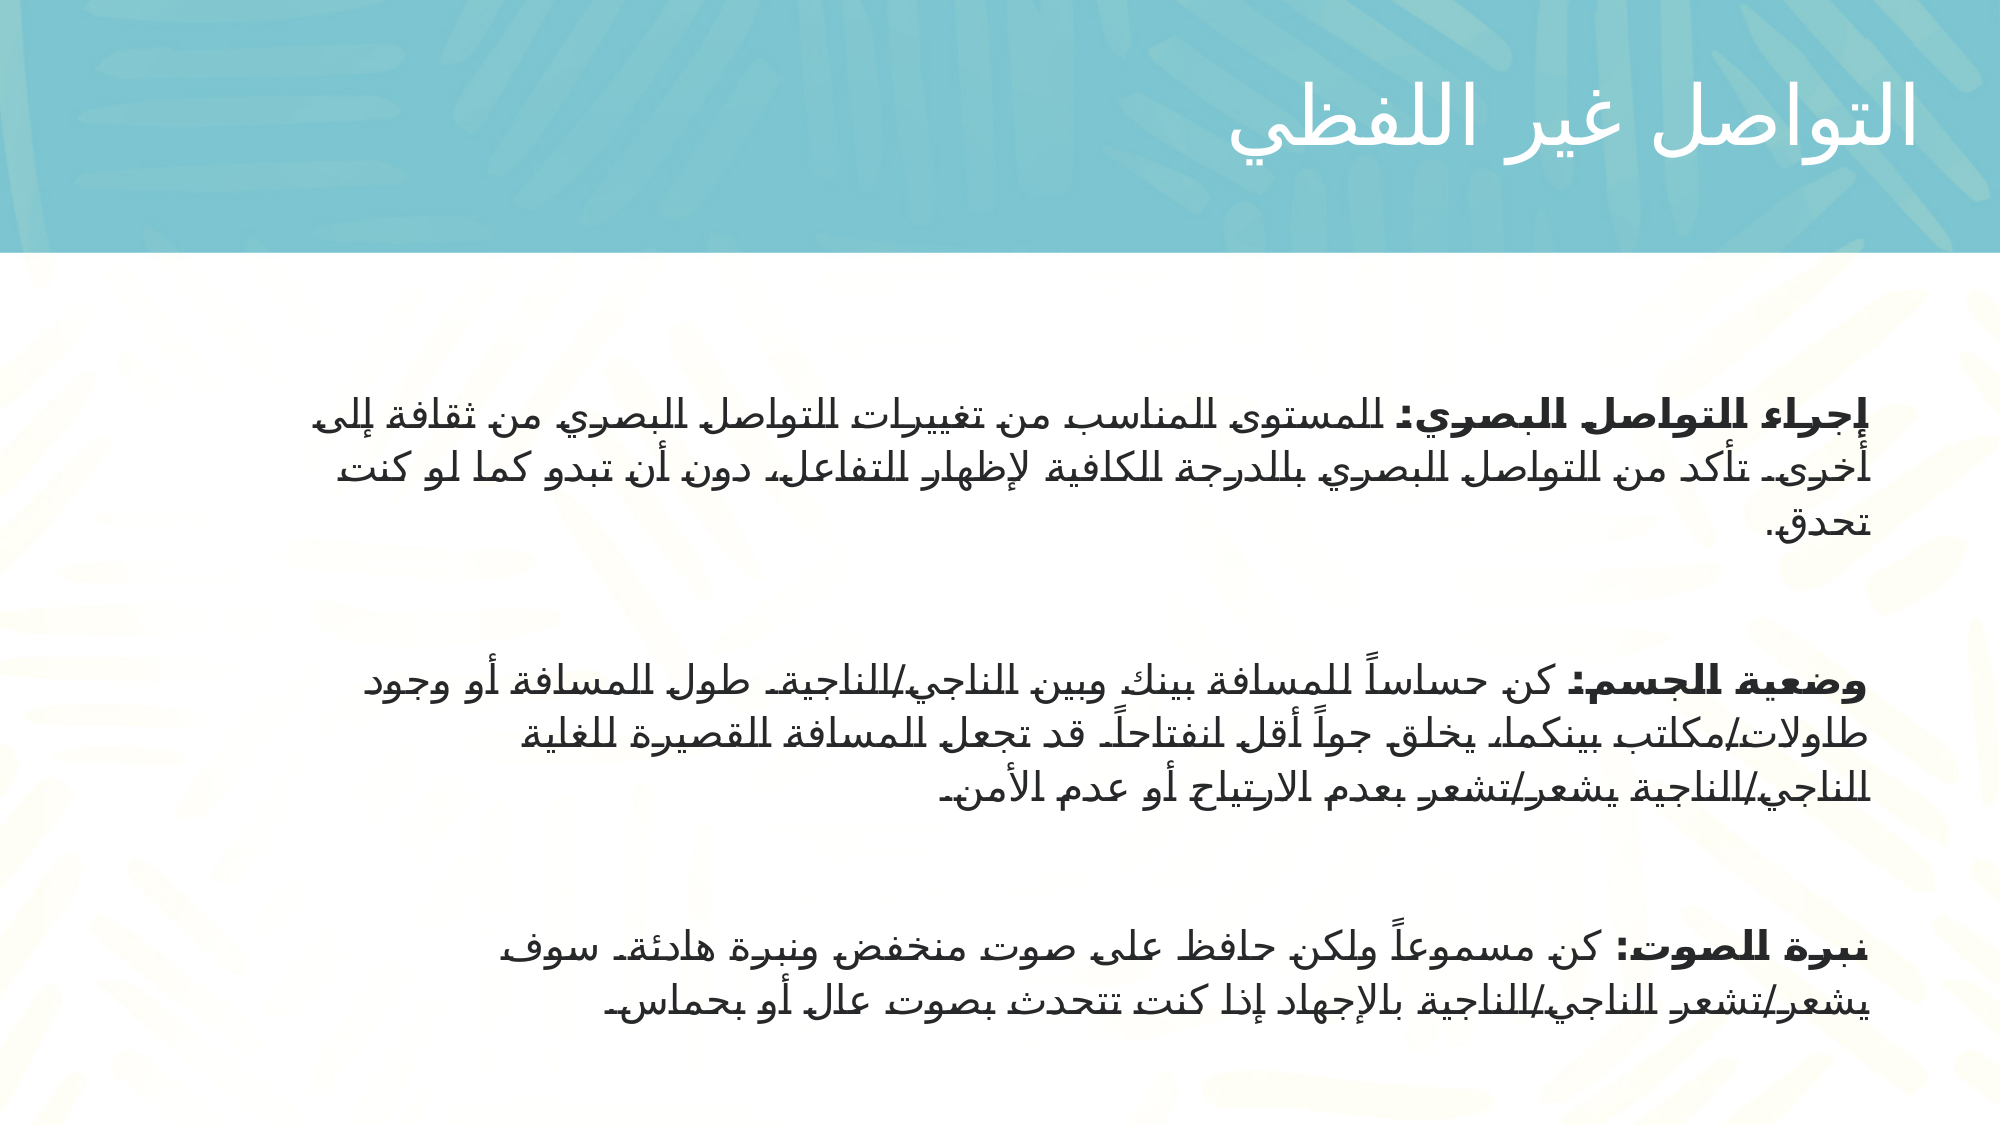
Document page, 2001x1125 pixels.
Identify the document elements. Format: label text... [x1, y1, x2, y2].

list إجراء التواصل البصري: المستوى المناسب من تغييرات التواصل البصري من ثقافة إلى أخرى. تأكد من التواصل البصري بالدرجة الكافية لإظهار التفاعل، دون أن تبدو كما لو كنت تحدق. وضعية الجسم: كن حساساً للمسافة بينك وبين الناجي/الناجية. طول المسافة أو وجود طاولات/مكاتب بينكما، يخلق جواً أقل انفتاحاً. قد تجعل المسافة القصيرة للغاية الناجي/الناجية يشعر/تشعر بعدم الارتياح أو عدم الأمن. نبرة الصوت: كن مسموعاً ولكن حافظ على صوت منخفض ونبرة هادئة. سوف يشعر/تشعر الناجي/الناجية بالإجهاد إذا كنت تتحدث بصوت عال أو بحماس. [295, 374, 1891, 1036]
picture [0, 0, 2000, 1125]
title التواصل غير اللفظي [61, 78, 1938, 265]
